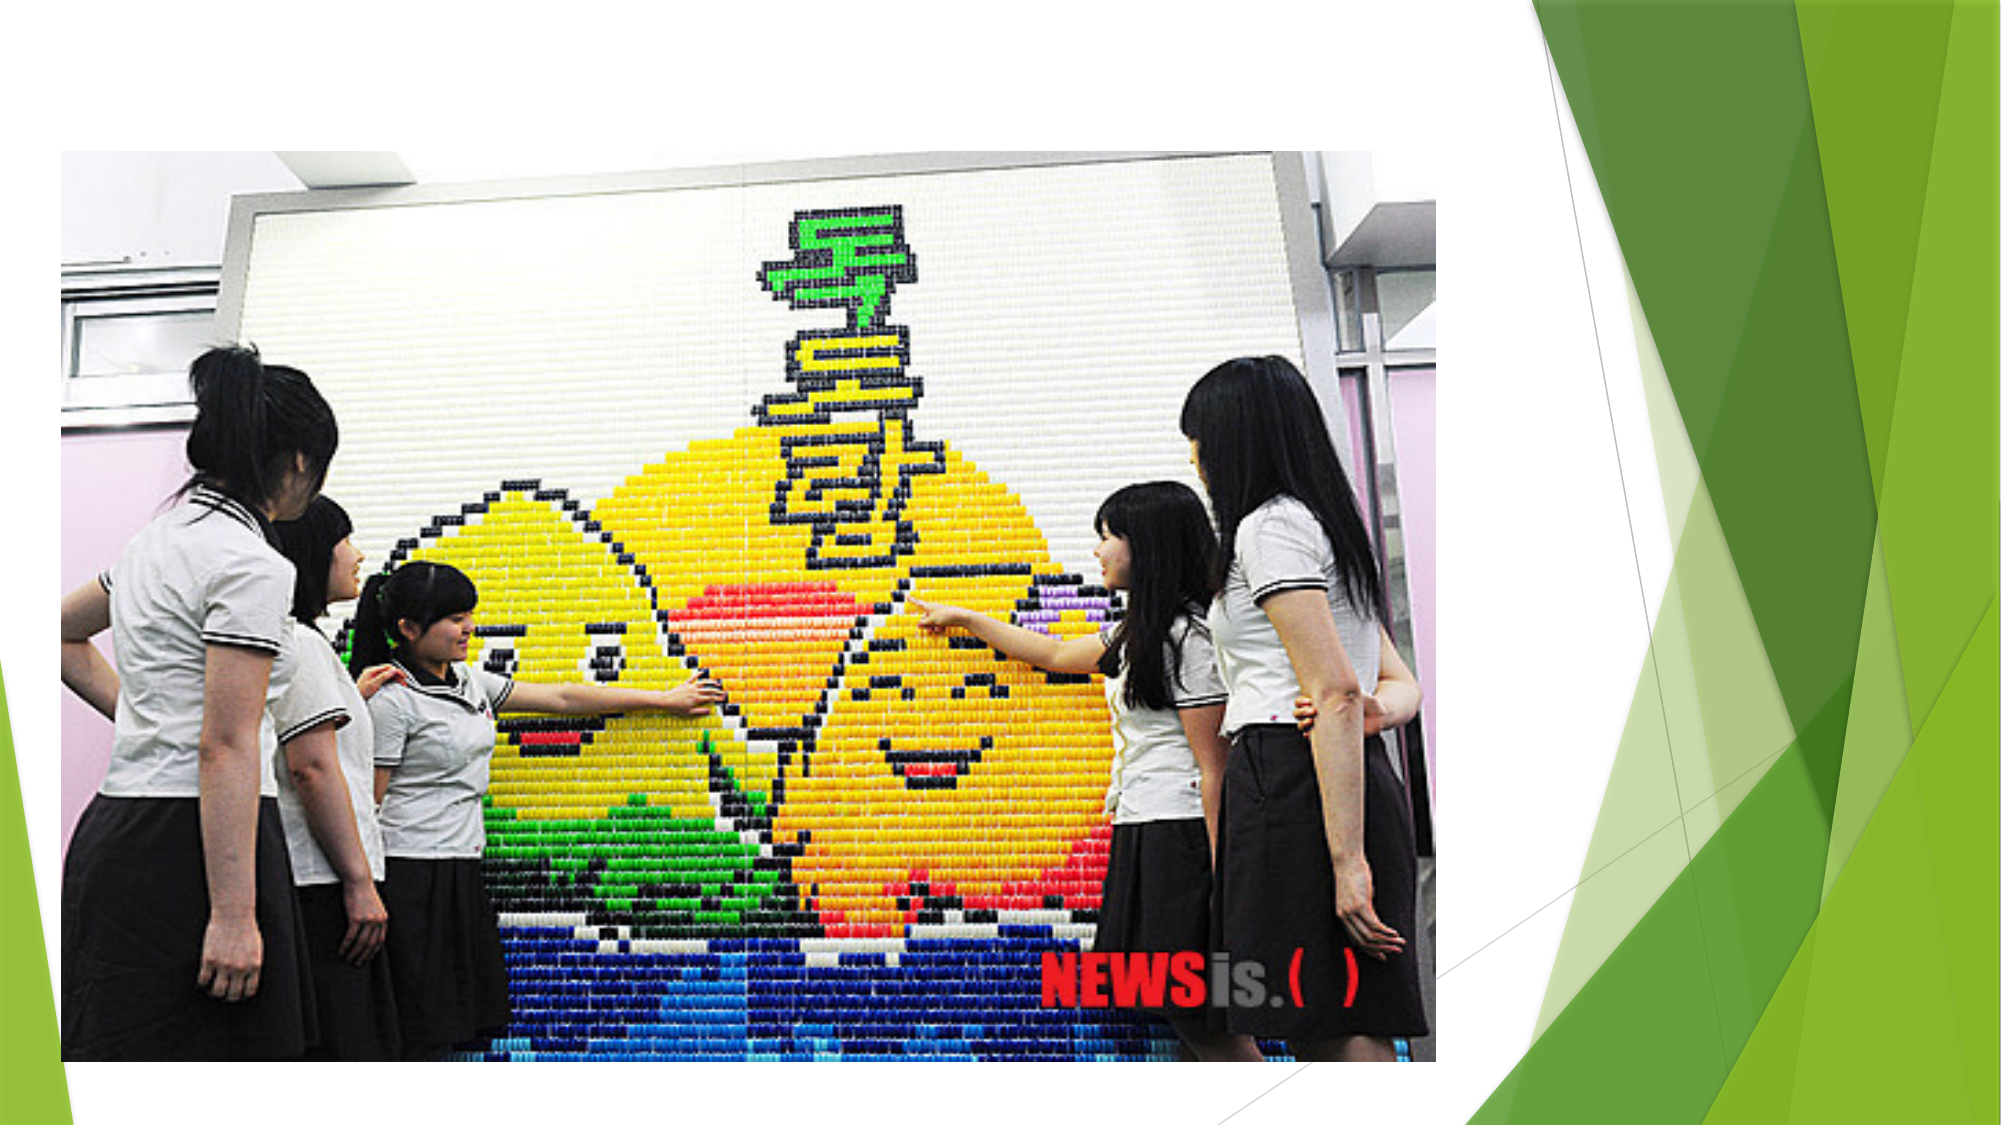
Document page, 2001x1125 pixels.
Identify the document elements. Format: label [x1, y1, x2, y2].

picture [61, 150, 1437, 1062]
